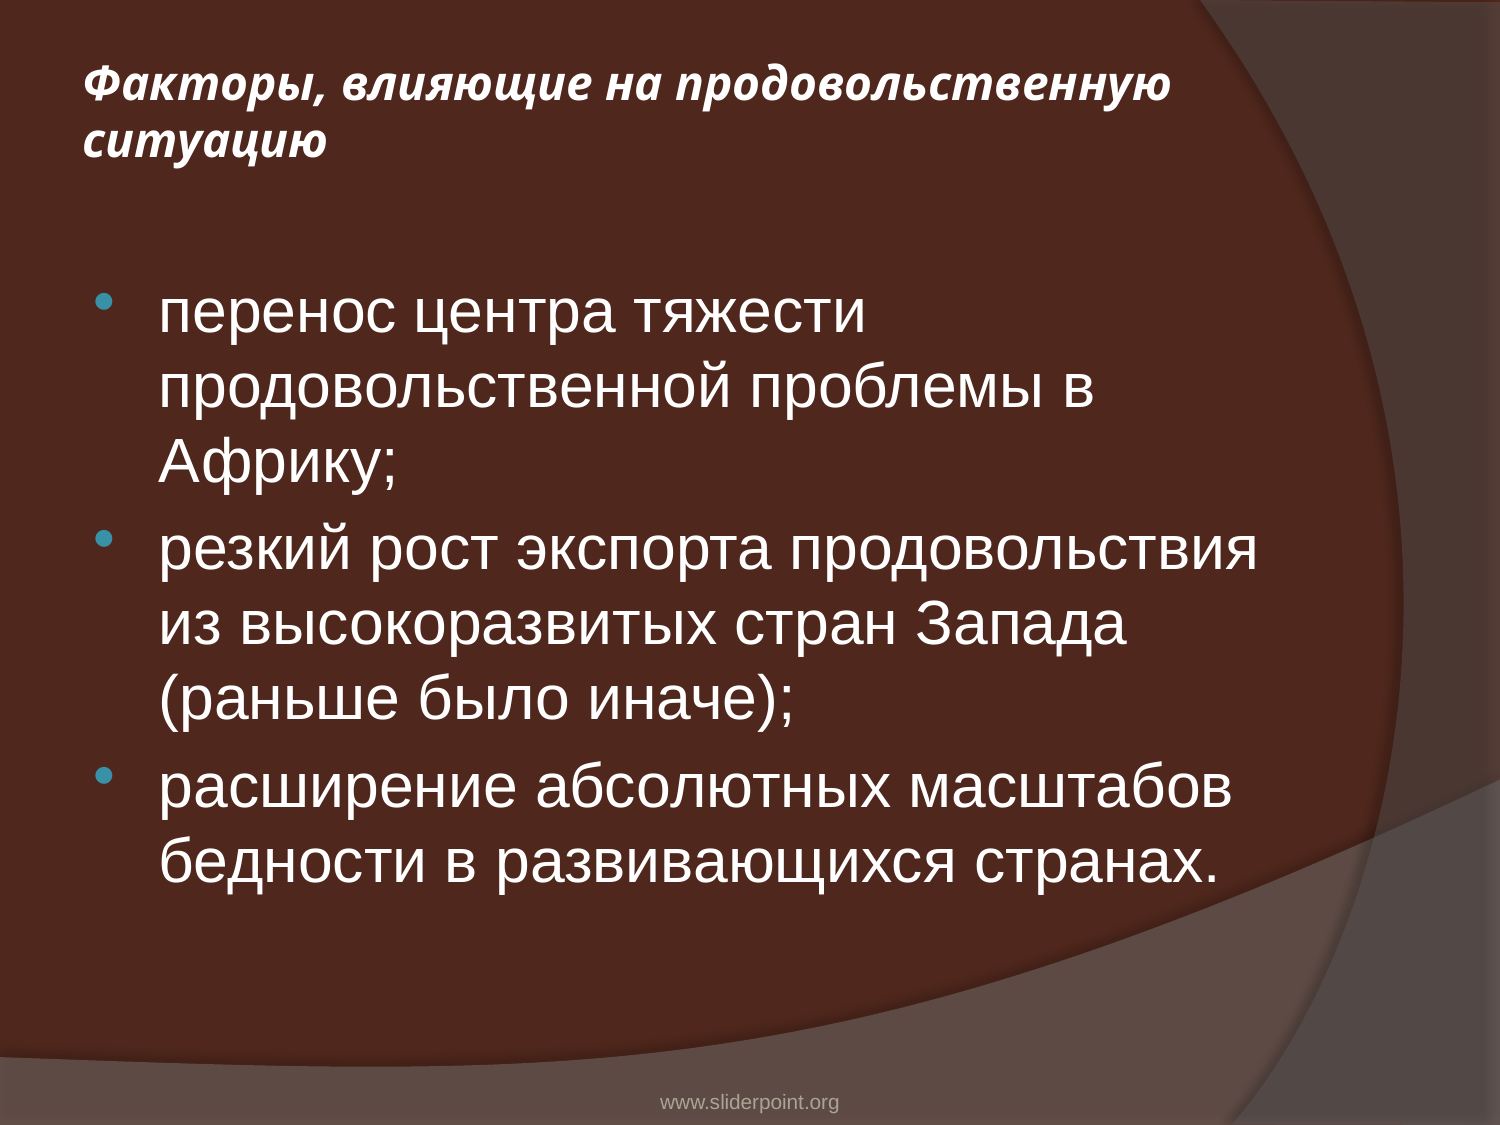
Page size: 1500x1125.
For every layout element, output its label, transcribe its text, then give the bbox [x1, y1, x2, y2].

title Факторы, влияющие на продовольственную ситуацию [75, 45, 1300, 233]
list перенос центра тяжести продовольственной проблемы в Африку; резкий рост экспорта продовольствия из высокоразвитых стран Запада (раньше было иначе); расширение абсолютных масштабов бедности в развивающихся странах. [75, 262, 1300, 1005]
footer www.sliderpoint.org [512, 1053, 988, 1114]
